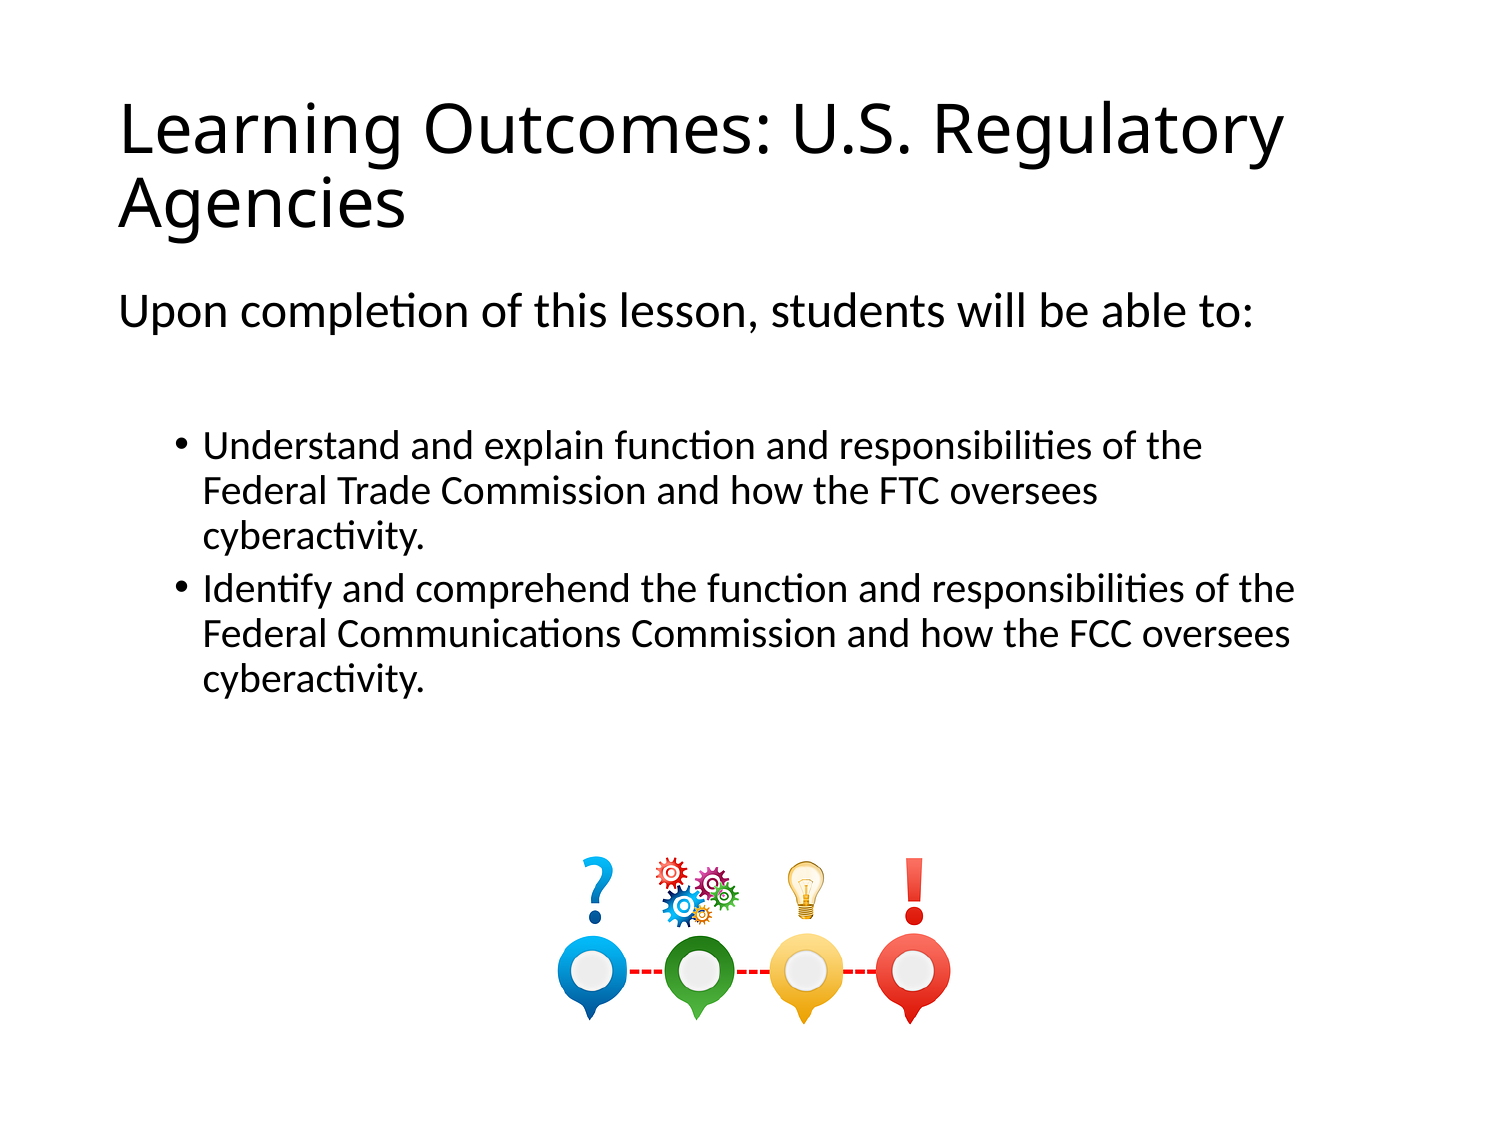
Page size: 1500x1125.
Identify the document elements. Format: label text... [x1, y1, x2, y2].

title Learning Outcomes: U.S. Regulatory Agencies [102, 59, 1438, 278]
picture [503, 778, 997, 1108]
list Upon completion of this lesson, students will be able to: Understand and explain function and responsibilities of the Federal Trade Commission and how the FTC oversees cyberactivity. Identify and comprehend the function and responsibilities of the Federal Communications Commission and how the FCC oversees cyberactivity. [102, 277, 1338, 992]
